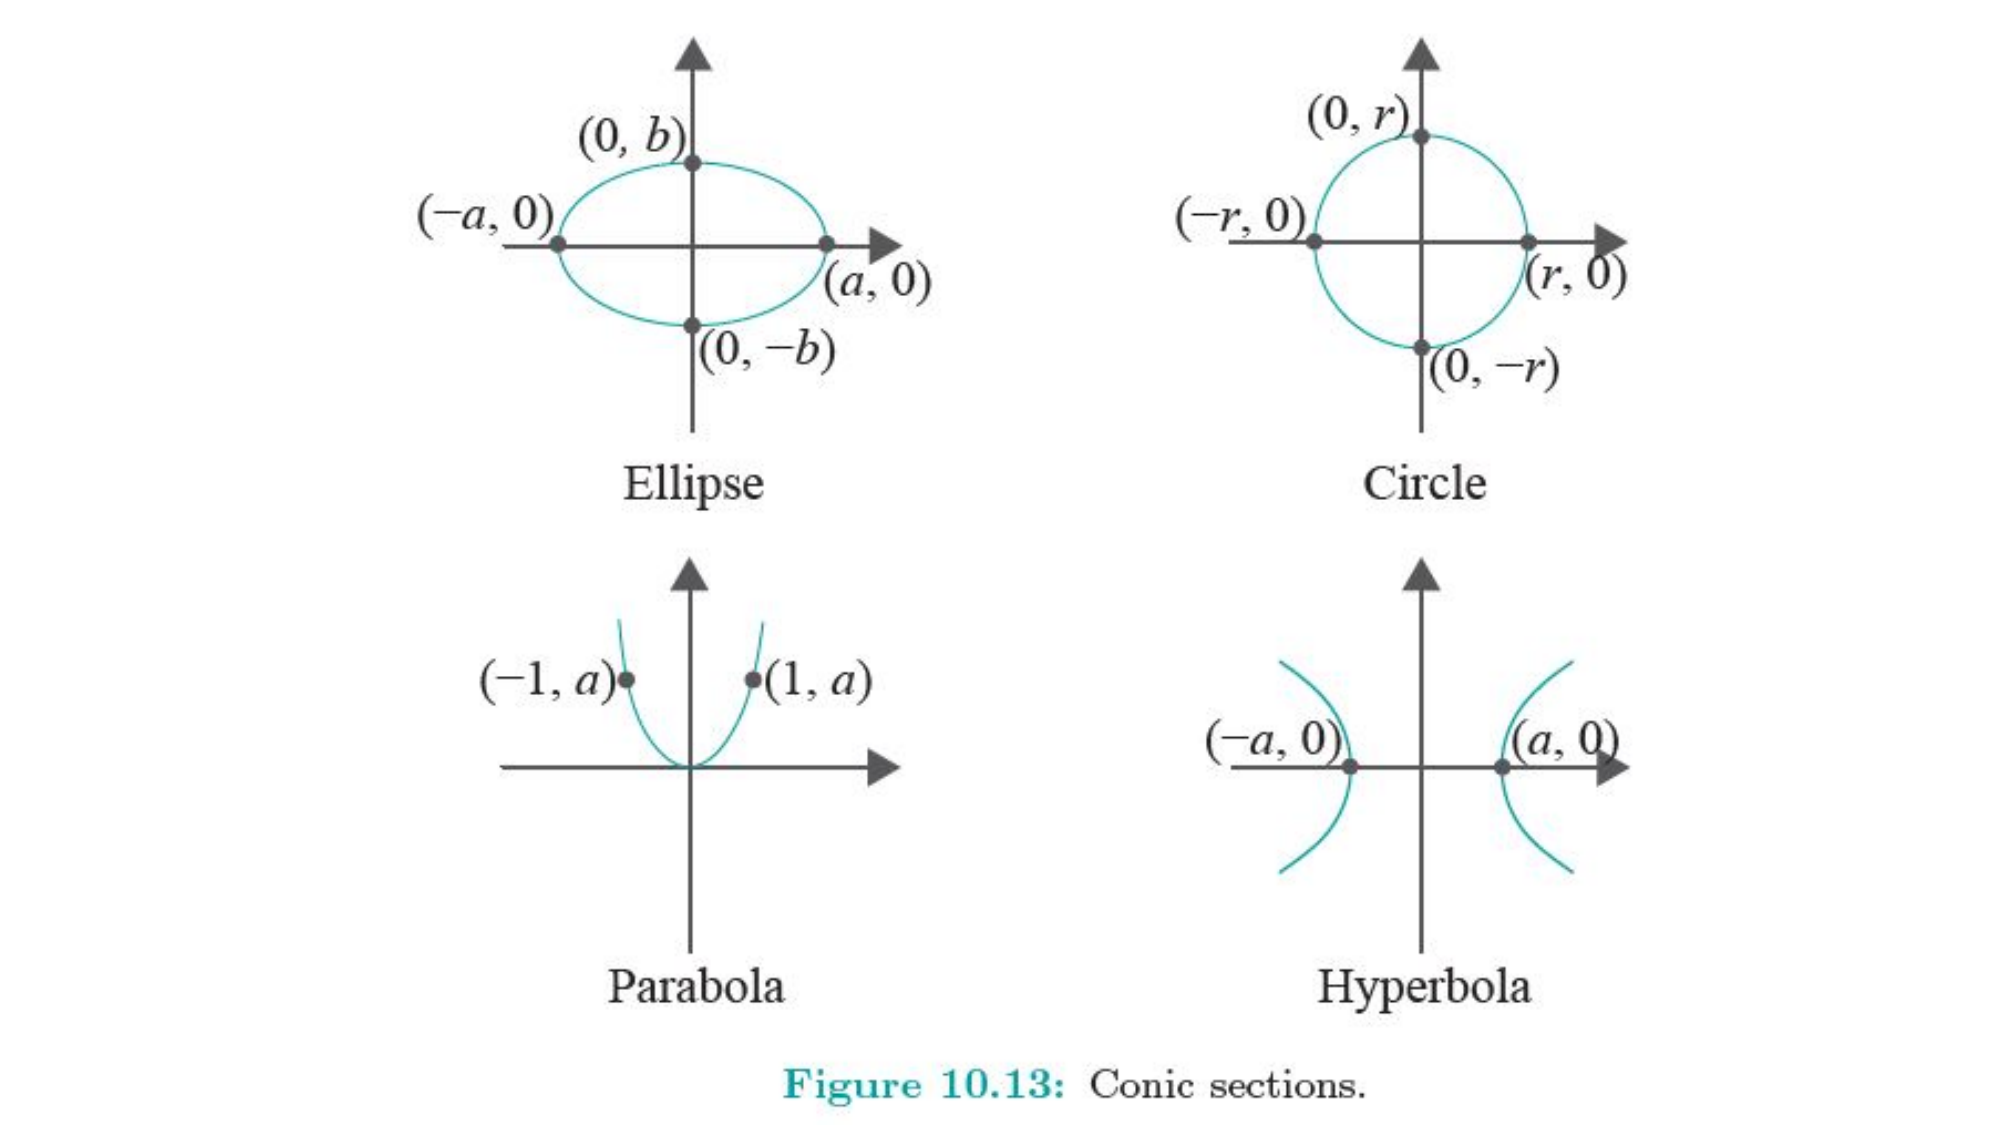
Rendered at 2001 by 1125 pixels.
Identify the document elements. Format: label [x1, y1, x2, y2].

picture [320, 0, 1679, 1125]
